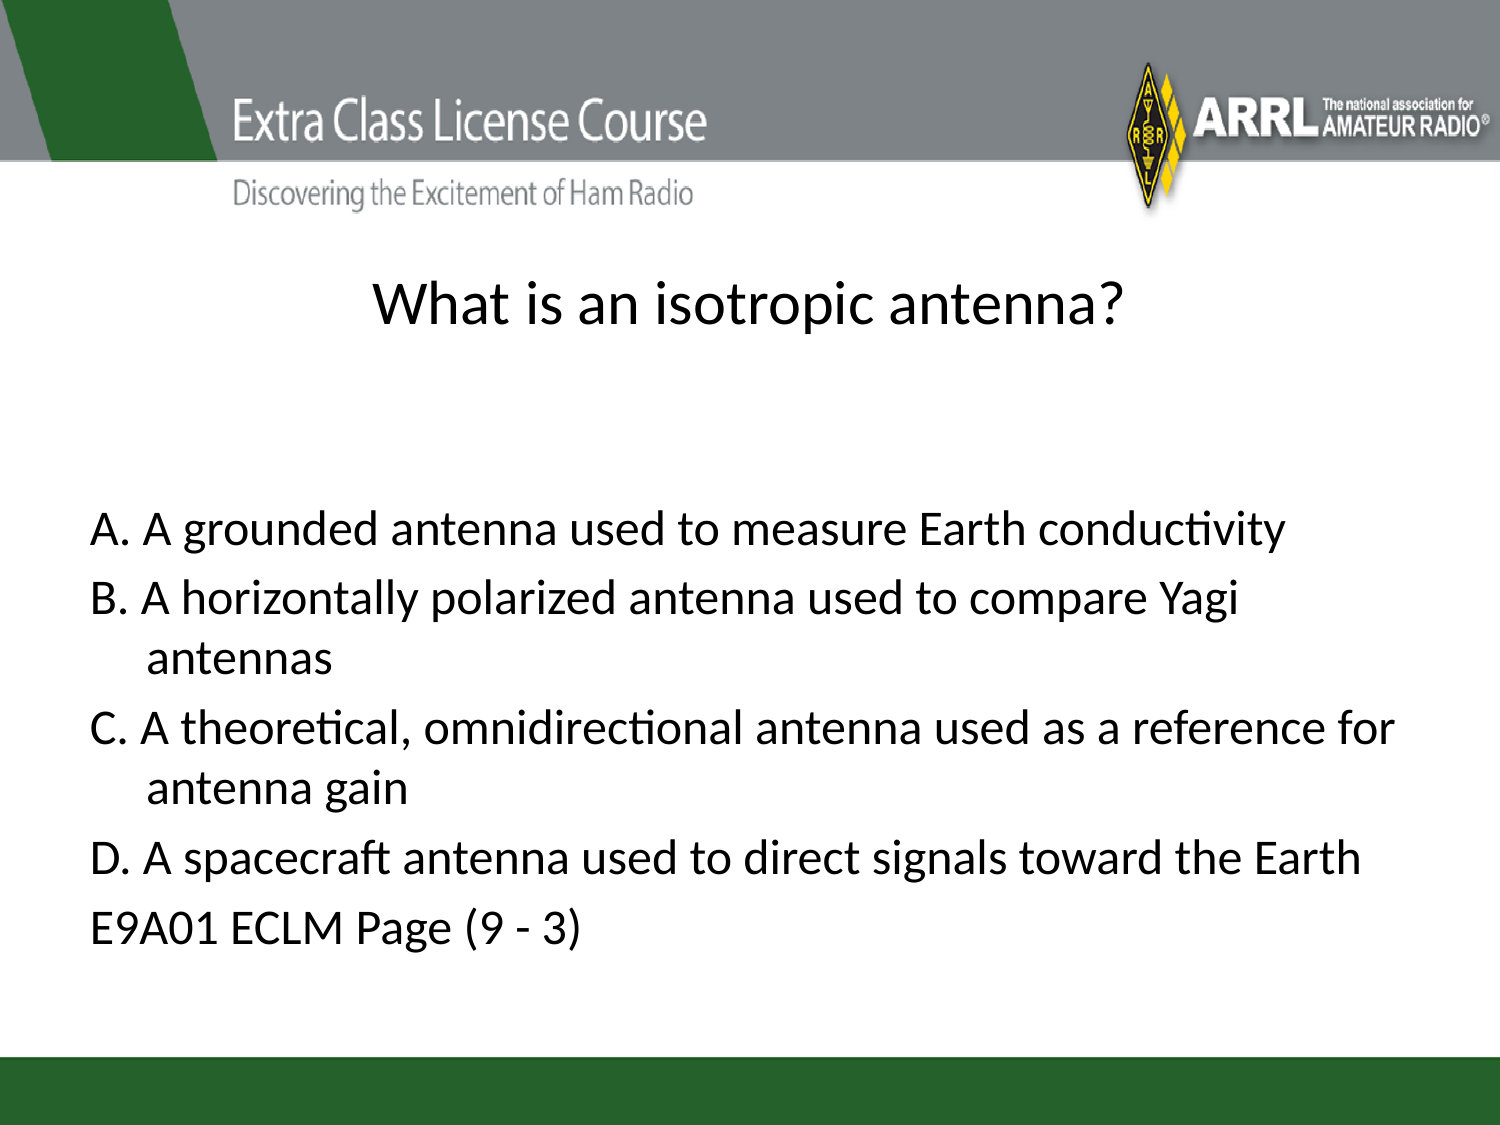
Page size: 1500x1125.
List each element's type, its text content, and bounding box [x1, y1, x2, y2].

title What is an isotropic antenna? [75, 254, 1425, 435]
list A. A grounded antenna used to measure Earth conductivity B. A horizontally polarized antenna used to compare Yagi antennas C. A theoretical, omnidirectional antenna used as a reference for antenna gain D. A spacecraft antenna used to direct signals toward the Earth E9A01 ECLM Page (9 - 3) [75, 487, 1425, 1005]
picture [0, 0, 1500, 1125]
